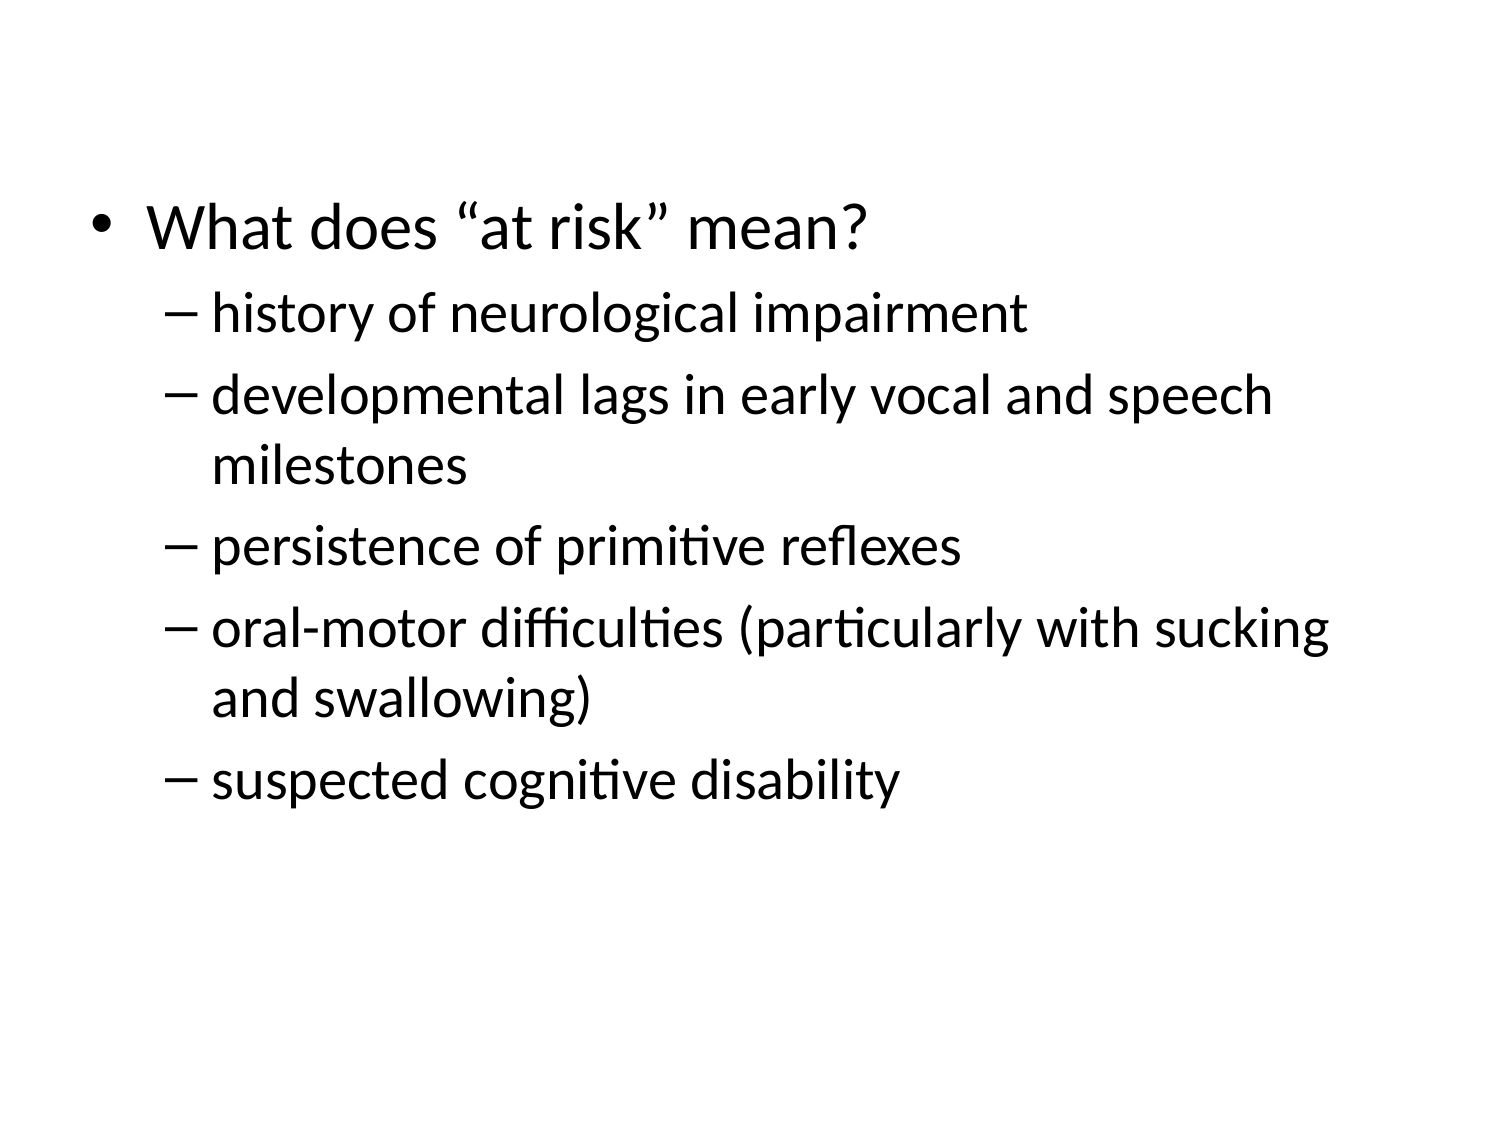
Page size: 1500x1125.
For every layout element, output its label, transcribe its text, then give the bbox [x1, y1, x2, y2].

list What does “at risk” mean? history of neurological impairment developmental lags in early vocal and speech milestones persistence of primitive reflexes oral-motor difficulties (particularly with sucking and swallowing) suspected cognitive disability [75, 174, 1425, 1005]
